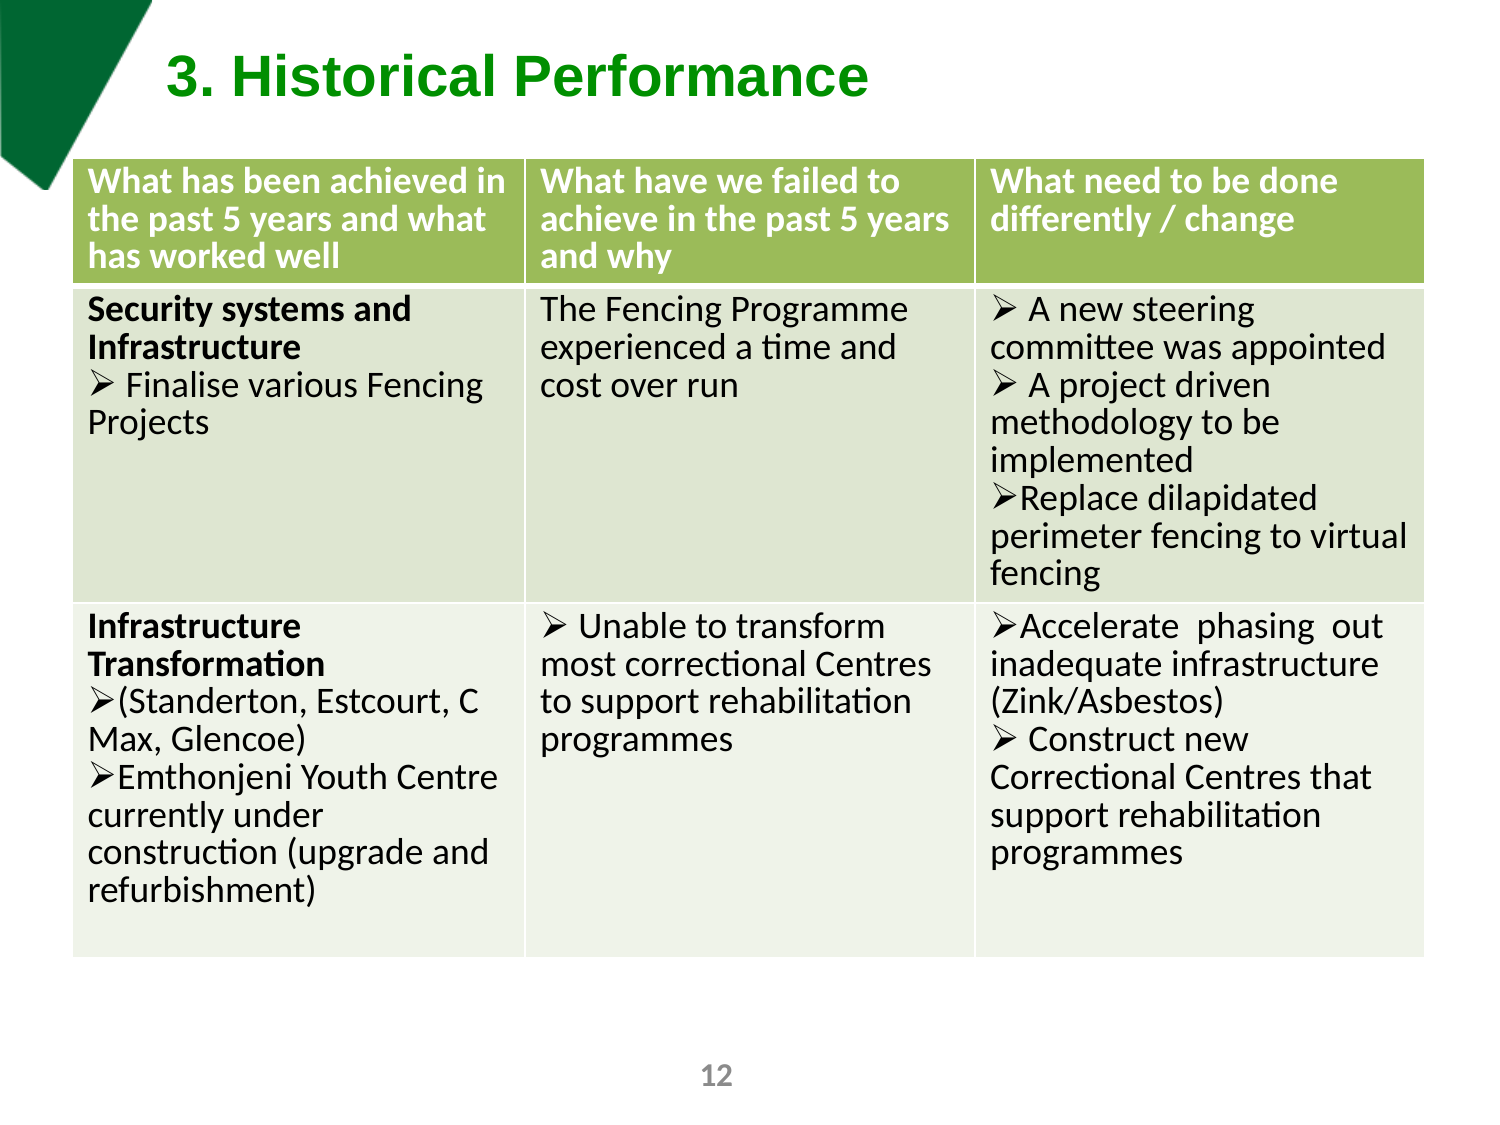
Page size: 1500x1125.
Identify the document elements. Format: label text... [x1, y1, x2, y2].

table_header What need to be done differently / change [976, 159, 1424, 283]
table_cell Security systems and Infrastructure Finalise various Fencing Projects [73, 289, 524, 602]
table_cell Unable to transform most correctional Centres to support rehabilitation programmes [526, 604, 974, 957]
table_header What has been achieved in the past 5 years and what has worked well [73, 159, 524, 283]
picture [0, 0, 153, 190]
table_cell The Fencing Programme experienced a time and cost over run [526, 289, 974, 602]
table_header What have we failed to achieve in the past 5 years and why [526, 159, 974, 283]
table_cell Infrastructure Transformation (Standerton, Estcourt, C Max, Glencoe) Emthonjeni Youth Centre currently under construction (upgrade and refurbishment) [73, 604, 524, 957]
table_cell Accelerate phasing out inadequate infrastructure (Zink/Asbestos) Construct new Correctional Centres that support rehabilitation programmes [976, 604, 1424, 957]
table_cell A new steering committee was appointed A project driven methodology to be implemented Replace dilapidated perimeter fencing to virtual fencing [976, 289, 1424, 602]
text_box 3. Historical Performance [157, 30, 1425, 116]
slide_number 12 [541, 1042, 892, 1103]
